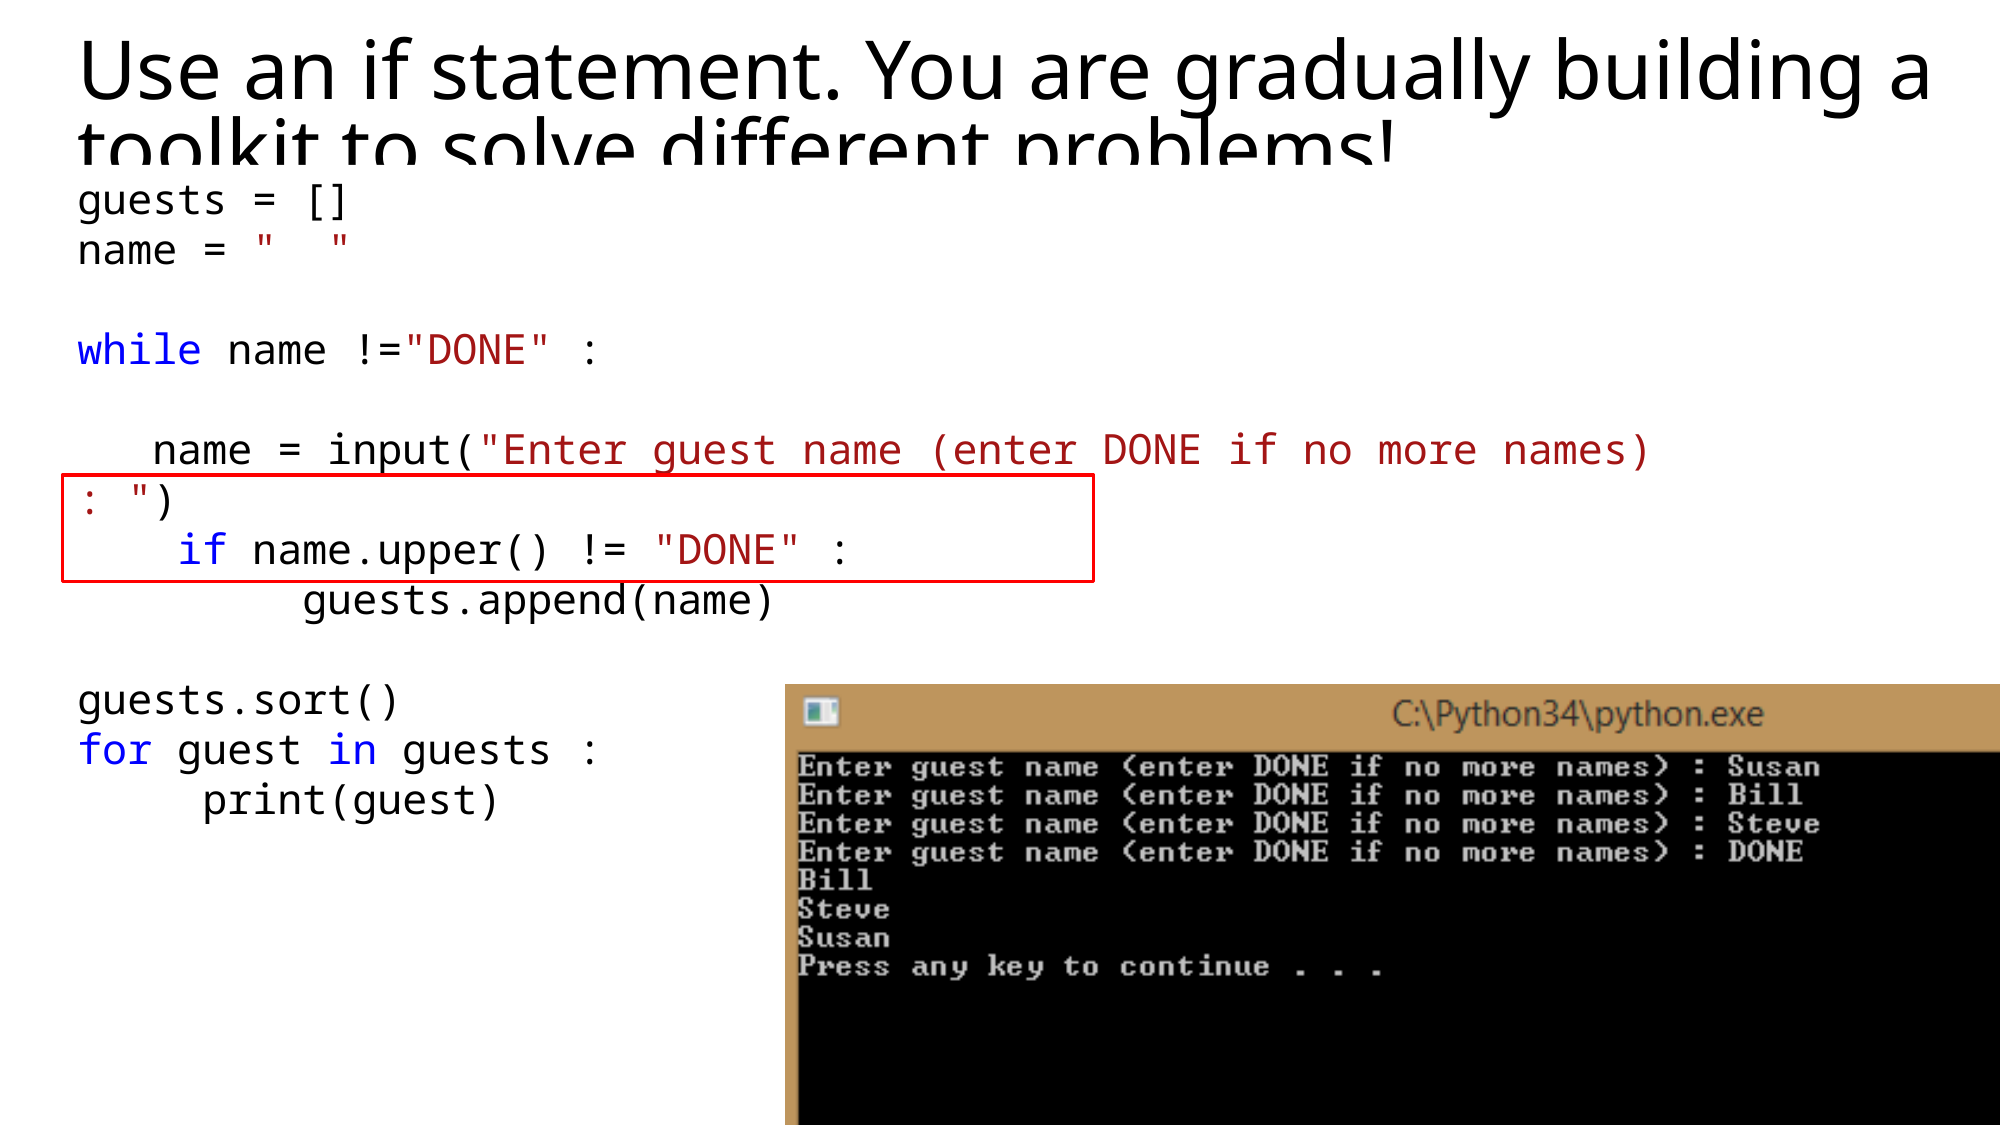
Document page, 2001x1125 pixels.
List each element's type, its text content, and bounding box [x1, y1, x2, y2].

list guests = [] name = " " while name !="DONE" : name = input("Enter guest name (enter DONE if no more names) : ") if name.upper() != "DONE" : guests.append(name) guests.sort() for guest in guests : print(guest) [62, 164, 1713, 831]
title Use an if statement. You are gradually building a toolkit to solve different problems! [62, 29, 1953, 205]
text_box [60, 473, 1096, 583]
picture [784, 684, 2000, 1125]
